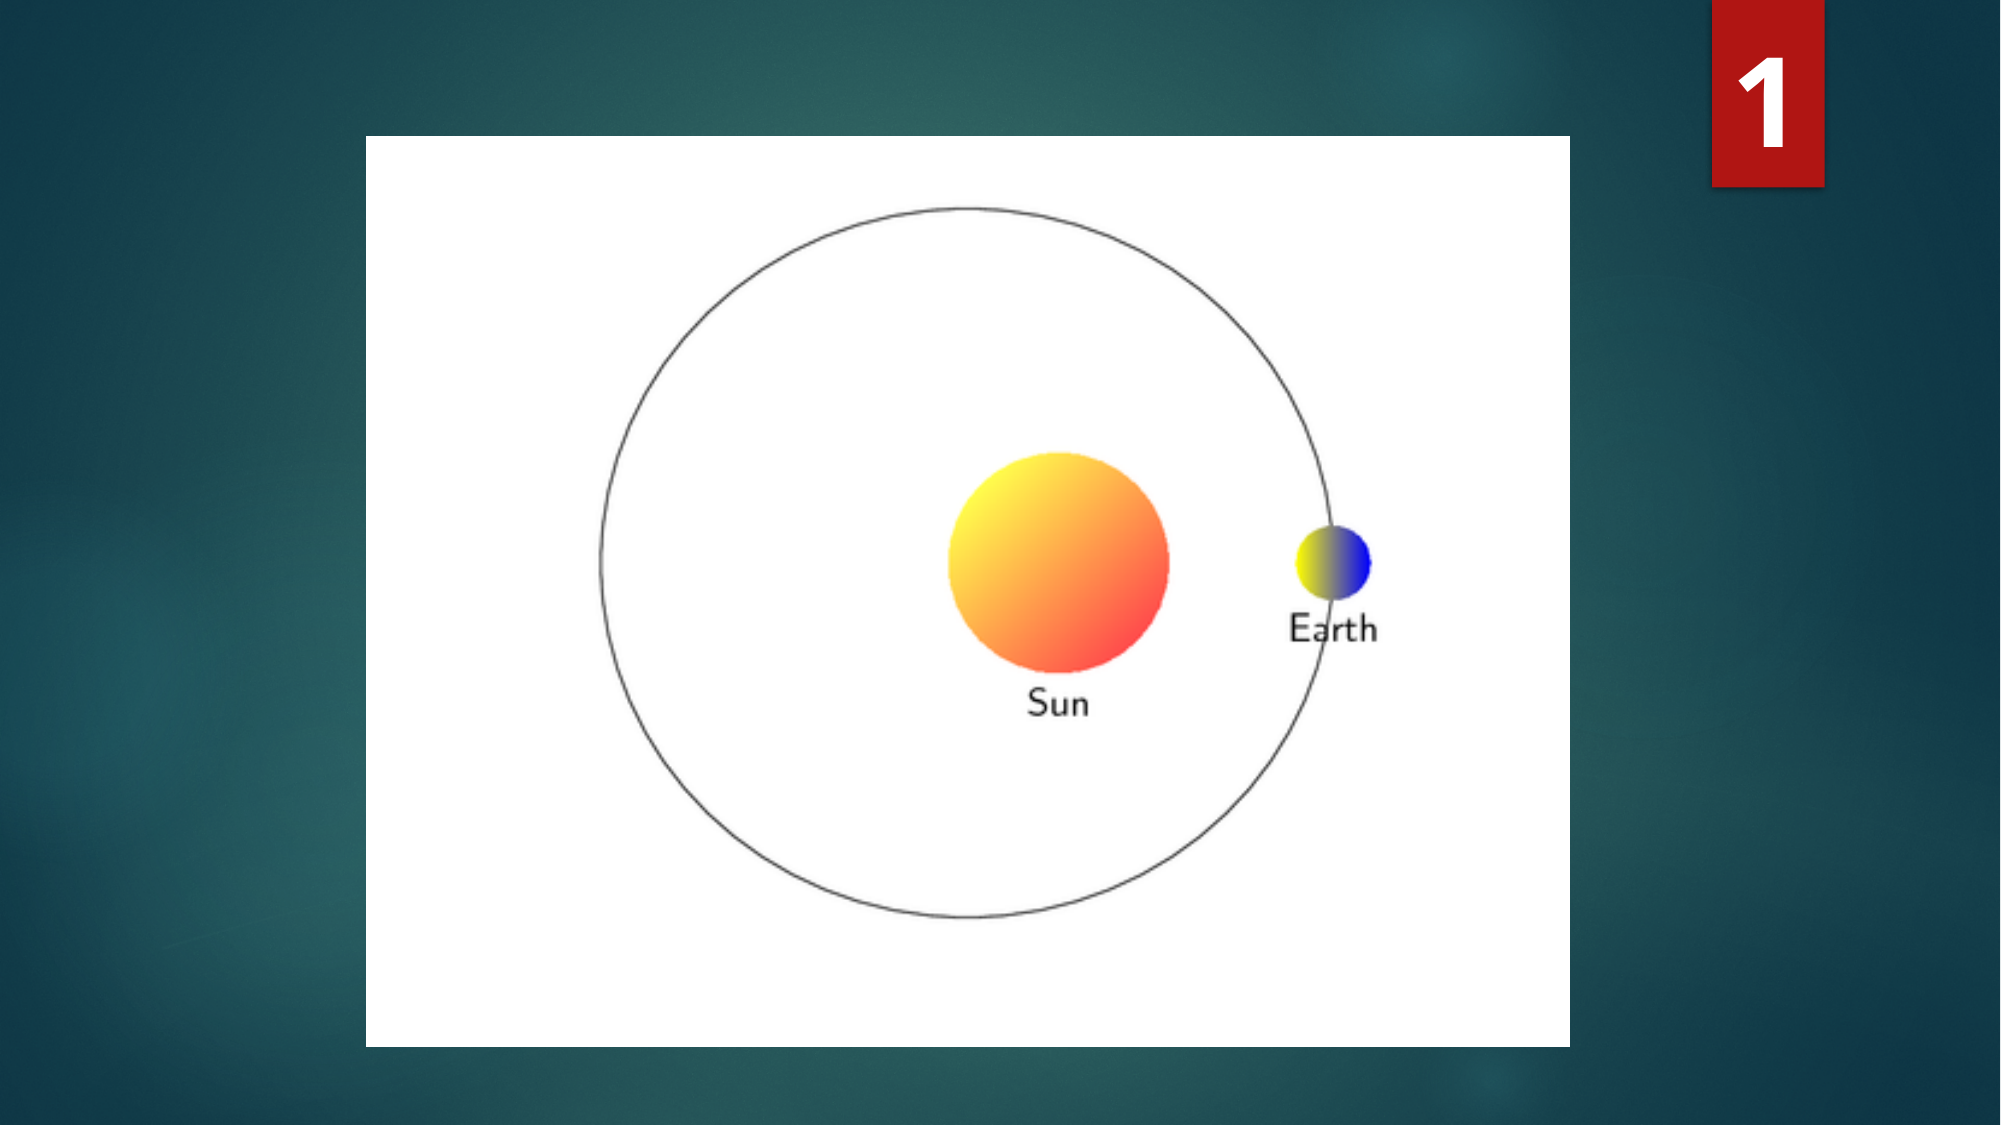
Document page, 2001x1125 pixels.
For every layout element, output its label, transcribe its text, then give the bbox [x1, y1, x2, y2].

text_box 1 [1717, 15, 1796, 181]
picture [0, 0, 1576, 1125]
